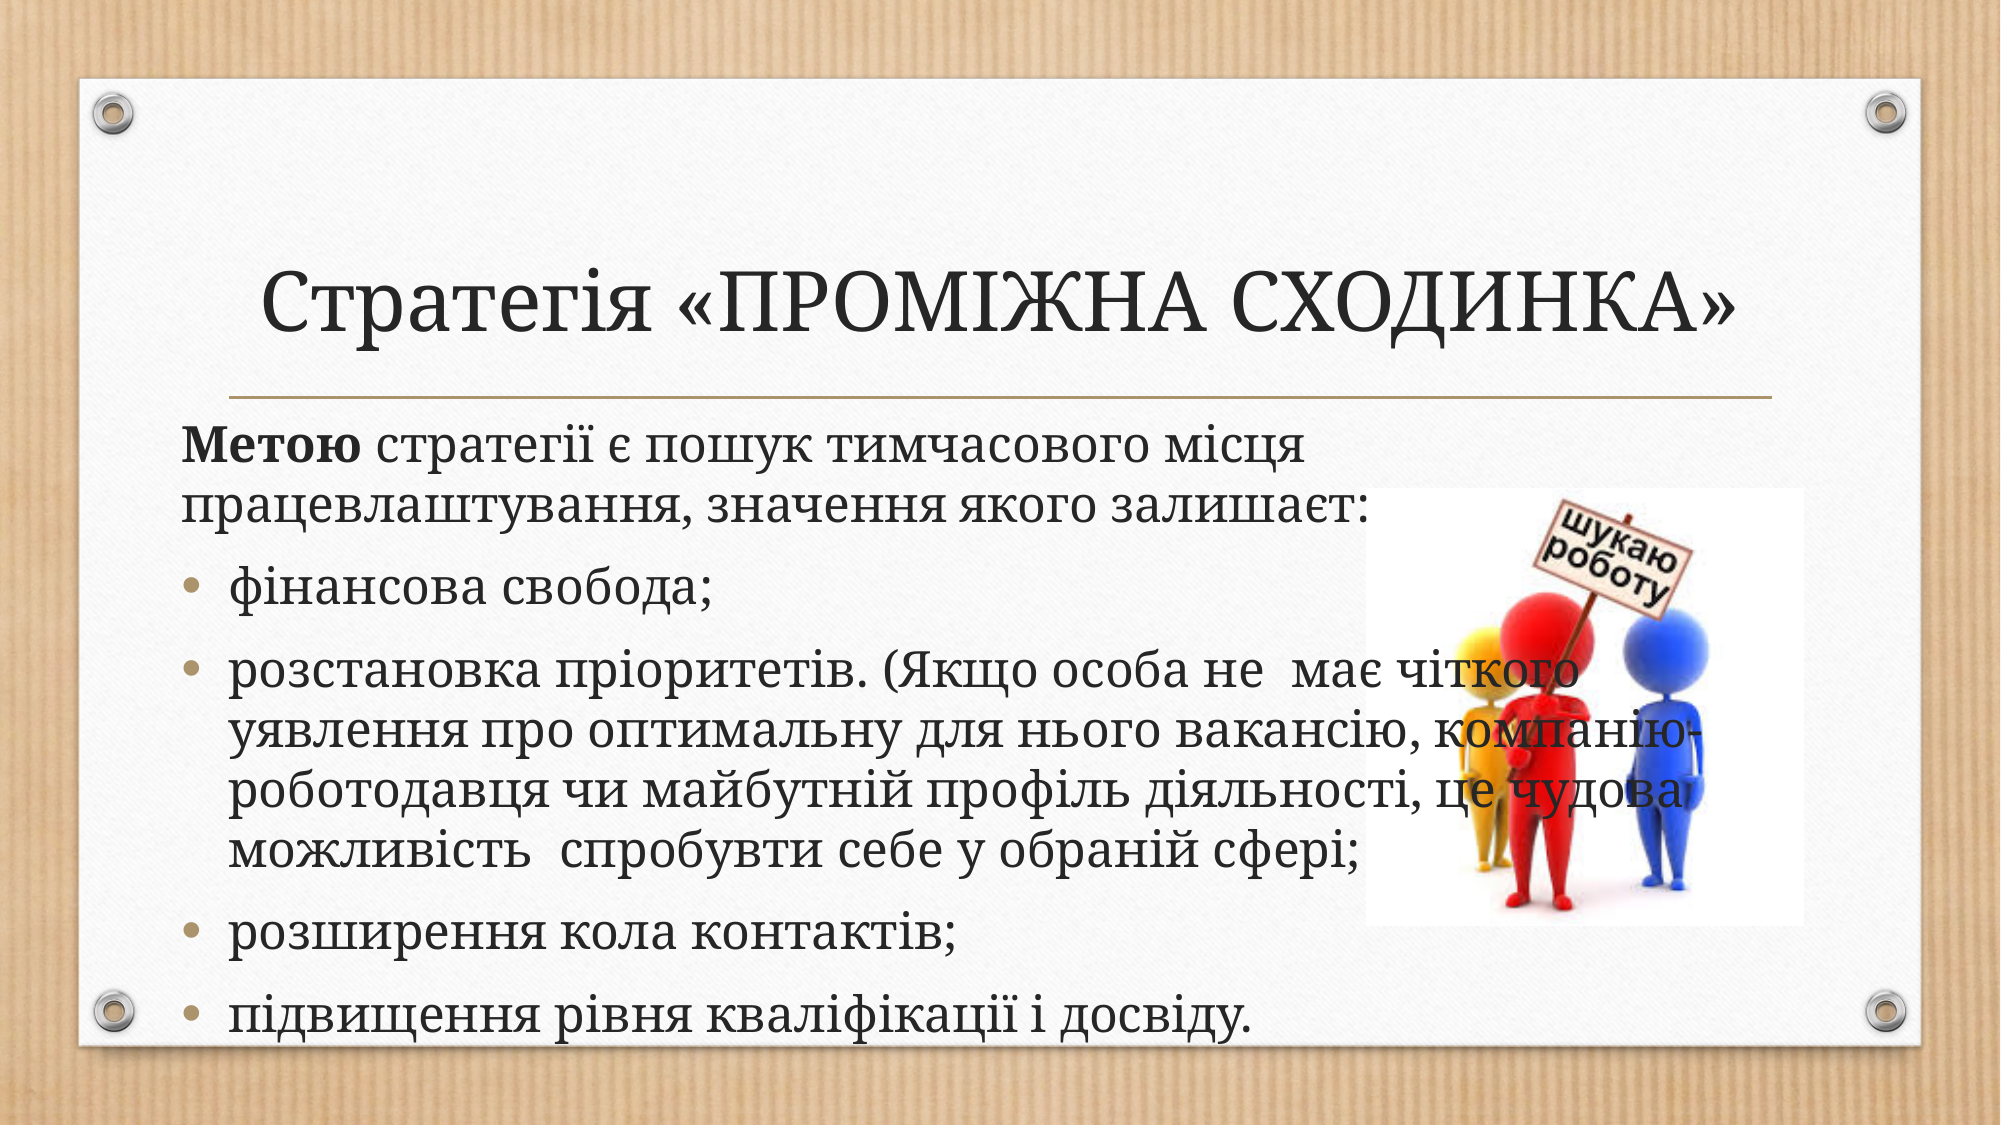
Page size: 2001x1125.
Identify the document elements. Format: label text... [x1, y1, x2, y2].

list Метою стратегії є пошук тимчасового місця працевлаштування, значення якого залишаєт: фінансова свобода; розстановка пріоритетів. (Якщо особа не має чіткого уявлення про оптимальну для нього вакансію, компанію-роботодавця чи майбутній профіль діяльності, це чудова можливість спробувти себе у обраній сфері; розширення кола контактів; підвищення рівня кваліфікації і досвіду. [166, 404, 1834, 1031]
title Стратегія «ПРОМІЖНА СХОДИНКА» [212, 190, 1788, 404]
picture [0, 0, 2001, 1125]
